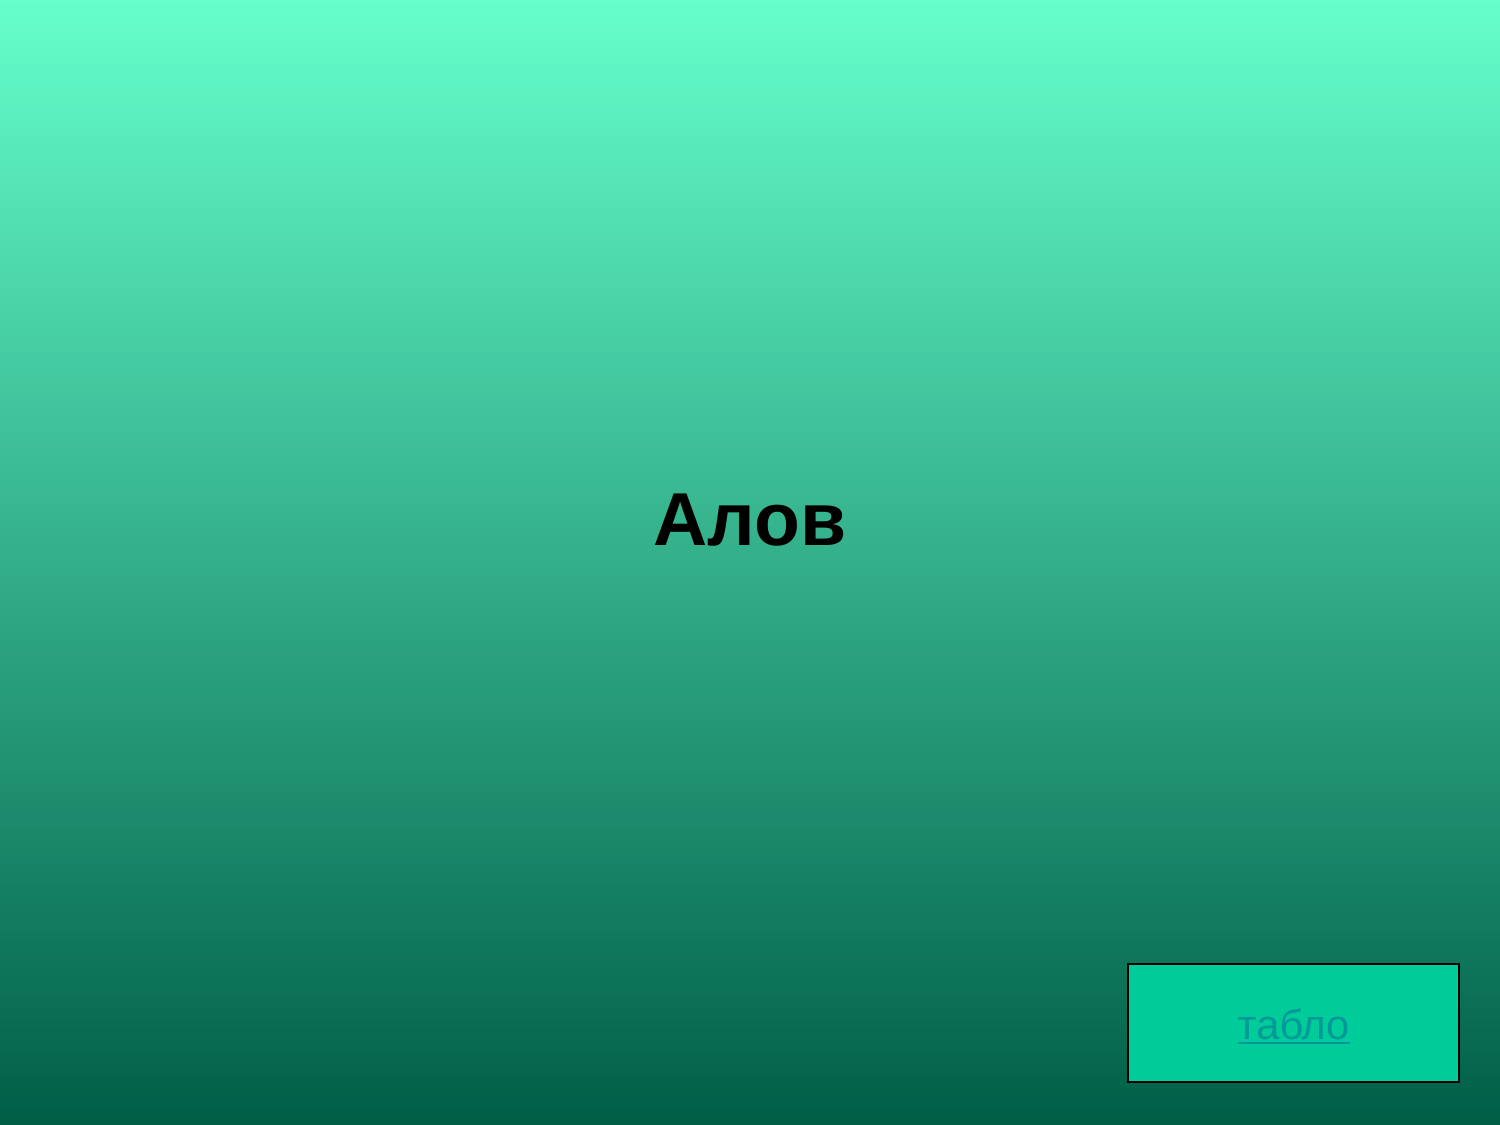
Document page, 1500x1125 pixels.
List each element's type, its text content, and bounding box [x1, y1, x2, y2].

text_box табло [1128, 964, 1459, 1083]
list Алов [74, 262, 1426, 1006]
